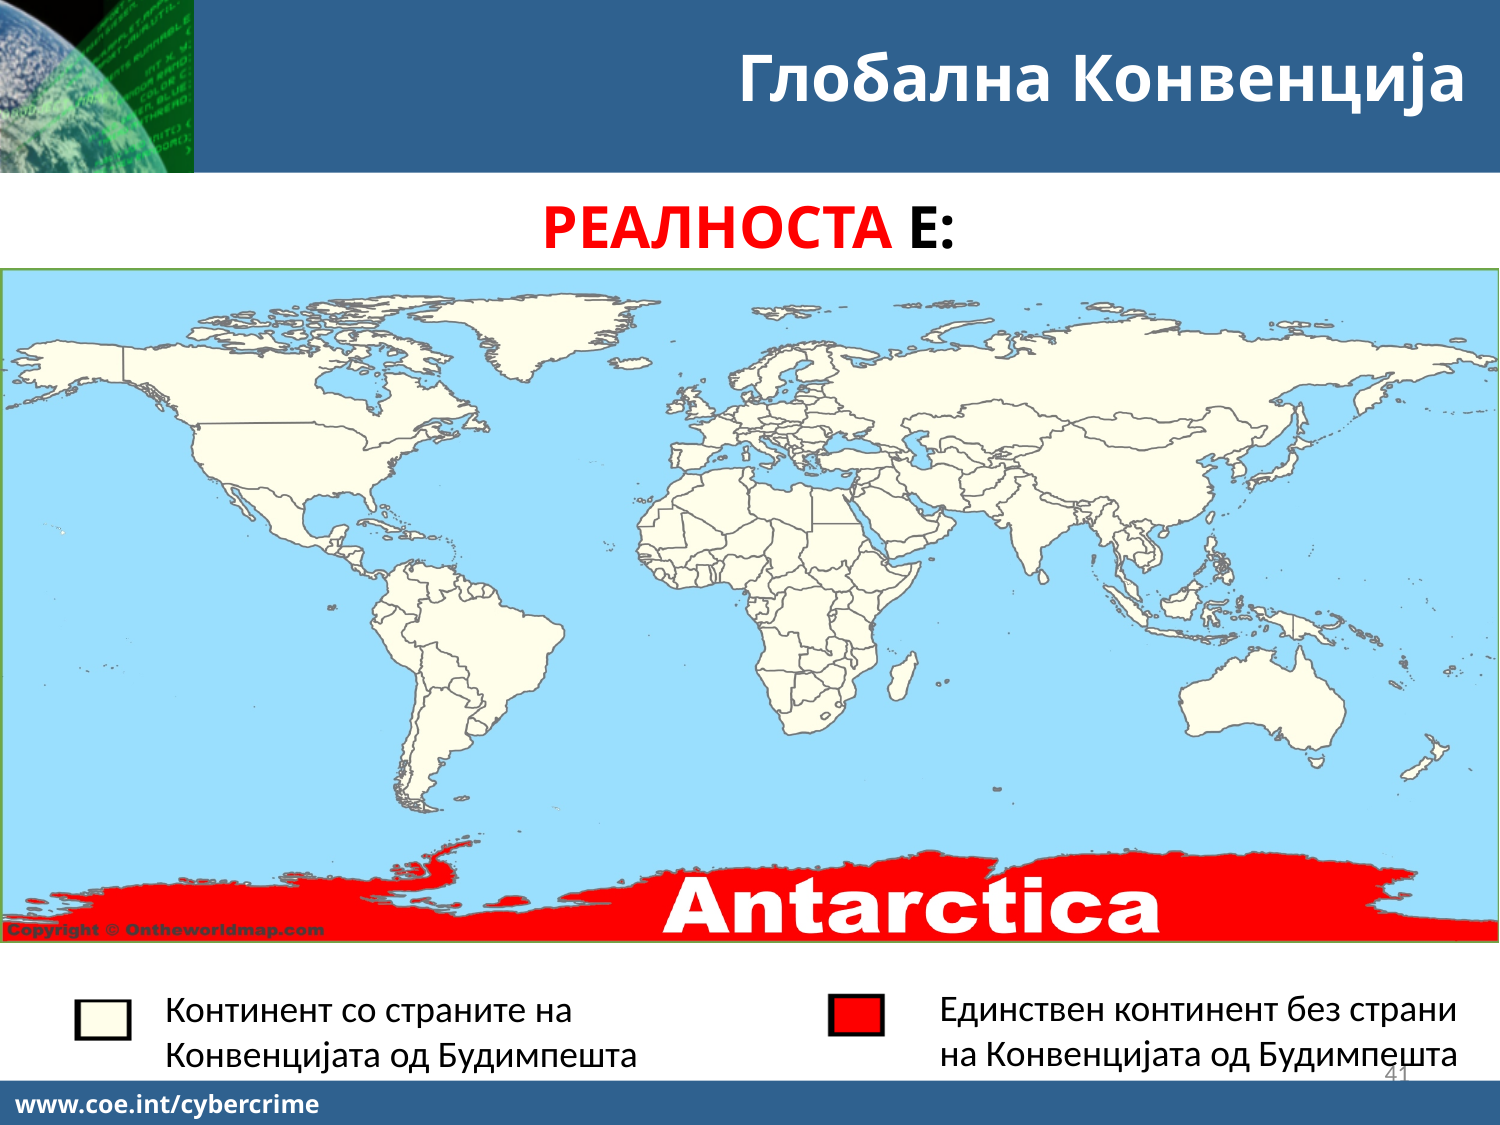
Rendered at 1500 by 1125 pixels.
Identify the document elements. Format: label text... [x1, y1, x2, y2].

text_box www.coe.int/cybercrime [0, 1091, 1500, 1125]
text_box РЕАЛНОСТА Е: [365, 183, 1134, 267]
text_box Глобална Конвенција [206, 29, 1483, 122]
text_box [197, 0, 1500, 175]
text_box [0, 268, 1500, 1084]
picture [0, 0, 194, 173]
